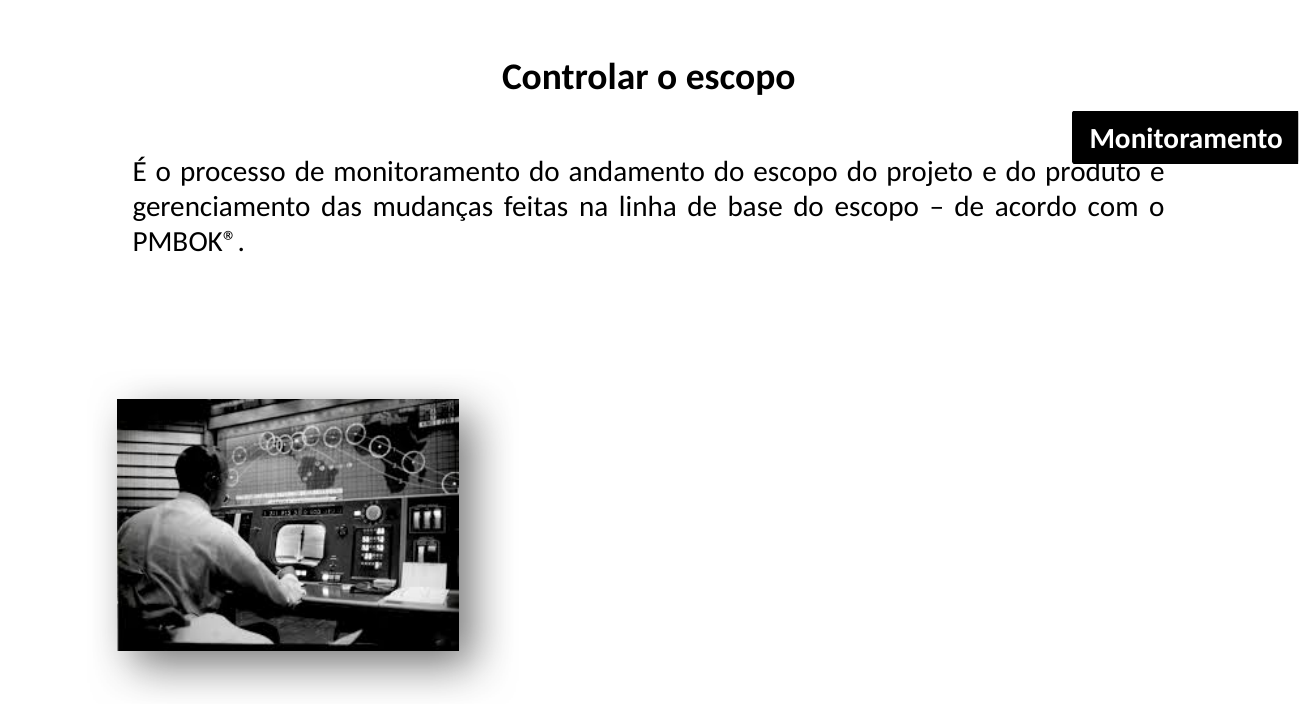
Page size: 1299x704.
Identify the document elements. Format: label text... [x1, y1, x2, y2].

text_box Controlar o escopo [0, 44, 1299, 106]
text_box É o processo de monitoramento do andamento do escopo do projeto e do produto e gerenciamento das mudanças feitas na linha de base do escopo – de acordo com o PMBOK®. [117, 145, 1181, 267]
picture [117, 398, 460, 651]
text_box Monitoramento [1074, 112, 1299, 162]
